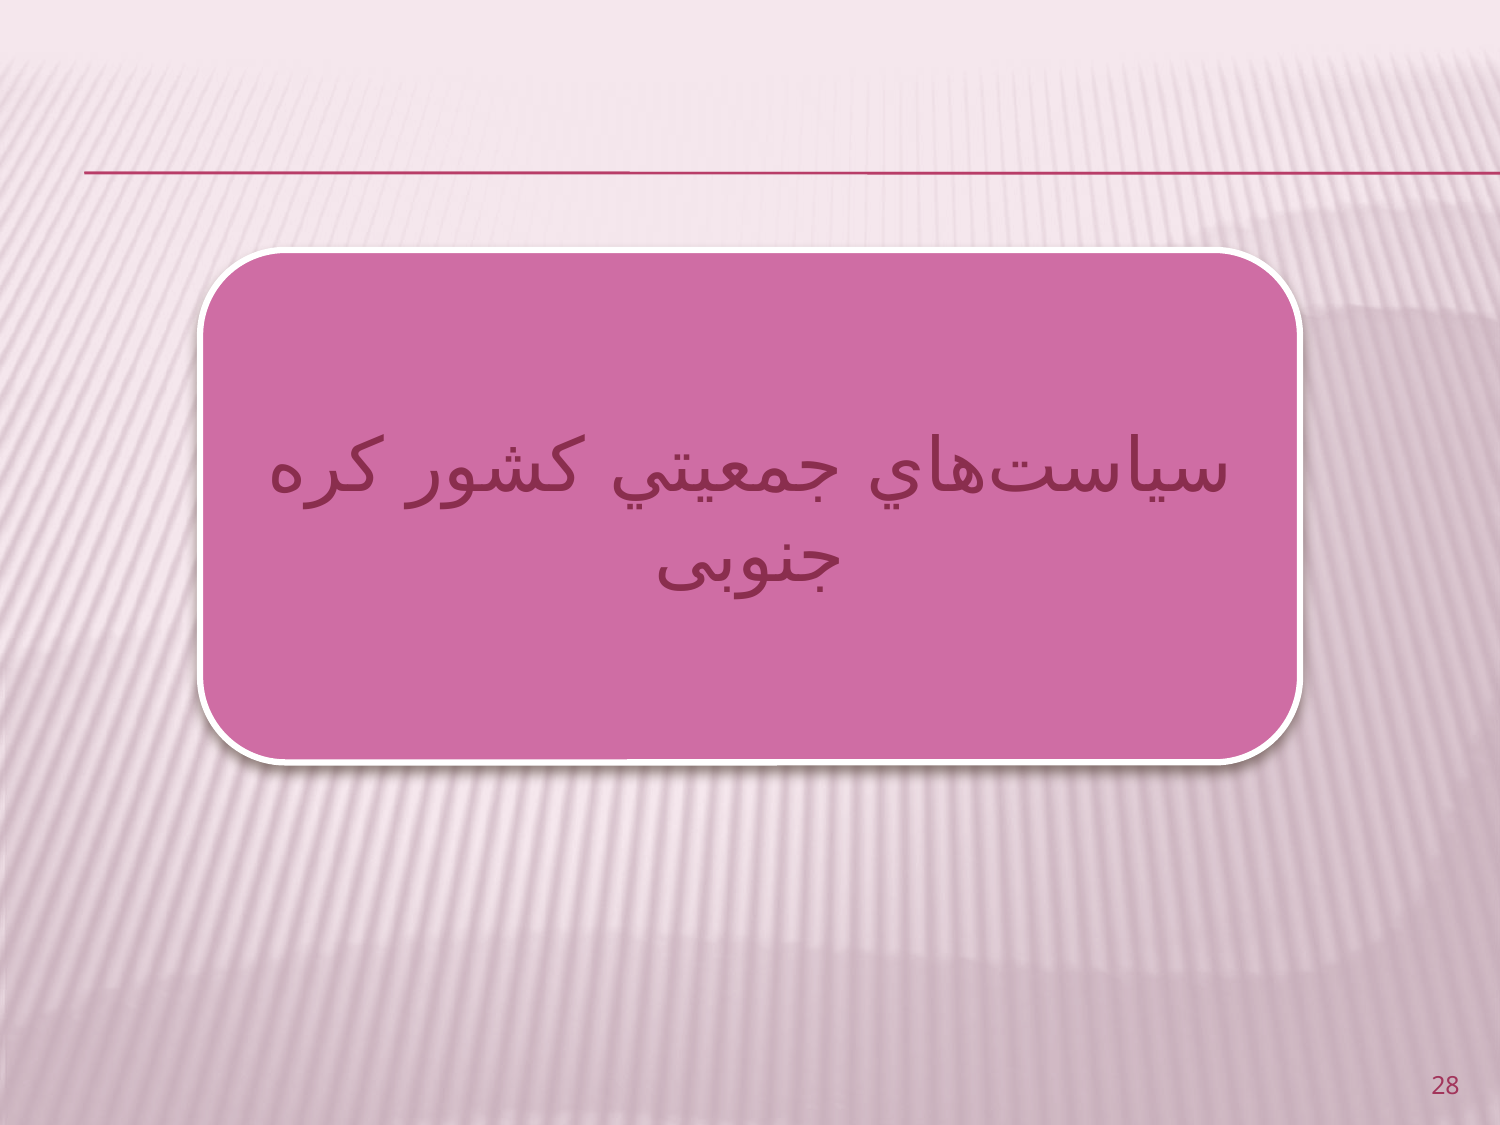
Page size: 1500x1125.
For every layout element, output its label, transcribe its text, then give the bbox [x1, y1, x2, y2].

slide_number 28 [1350, 1061, 1475, 1103]
text_box سياست‌هاي جمعيتي كشور کره جنوبی [196, 246, 1304, 766]
